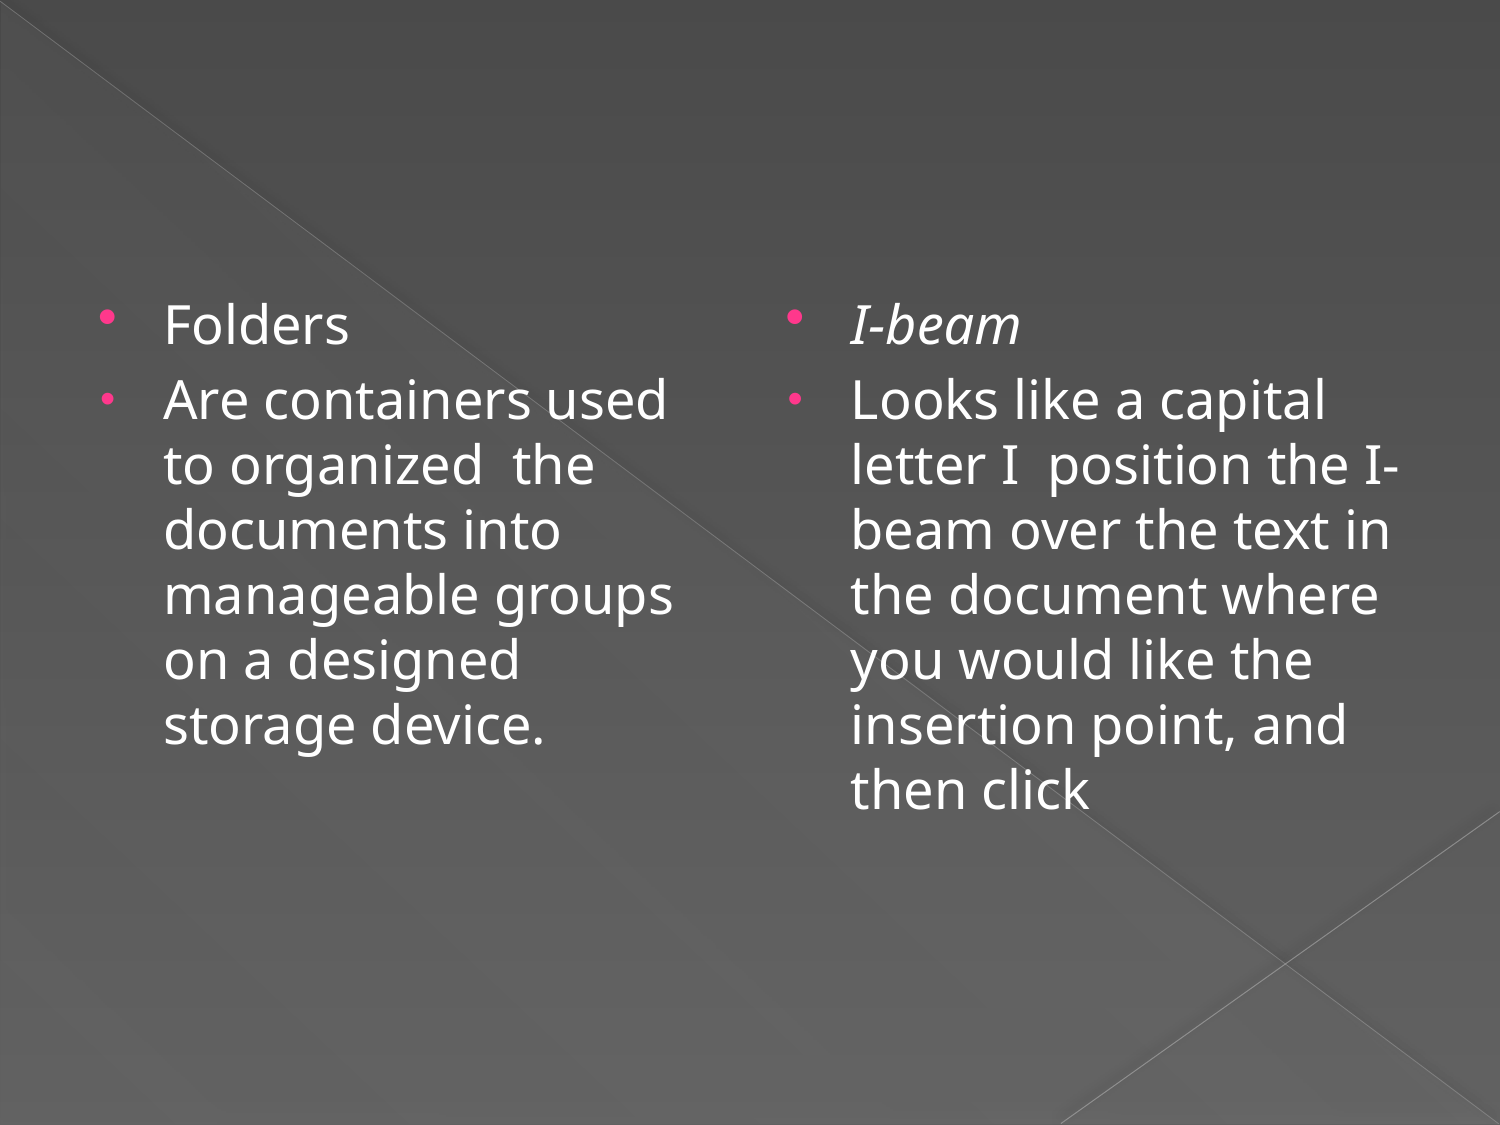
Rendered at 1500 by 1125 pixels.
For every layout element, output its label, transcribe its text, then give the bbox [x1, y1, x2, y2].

list Folders Are containers used to organized the documents into manageable groups on a designed storage device. [75, 282, 738, 1025]
list I-beam Looks like a capital letter I position the I-beam over the text in the document where you would like the insertion point, and then click [762, 282, 1425, 1025]
